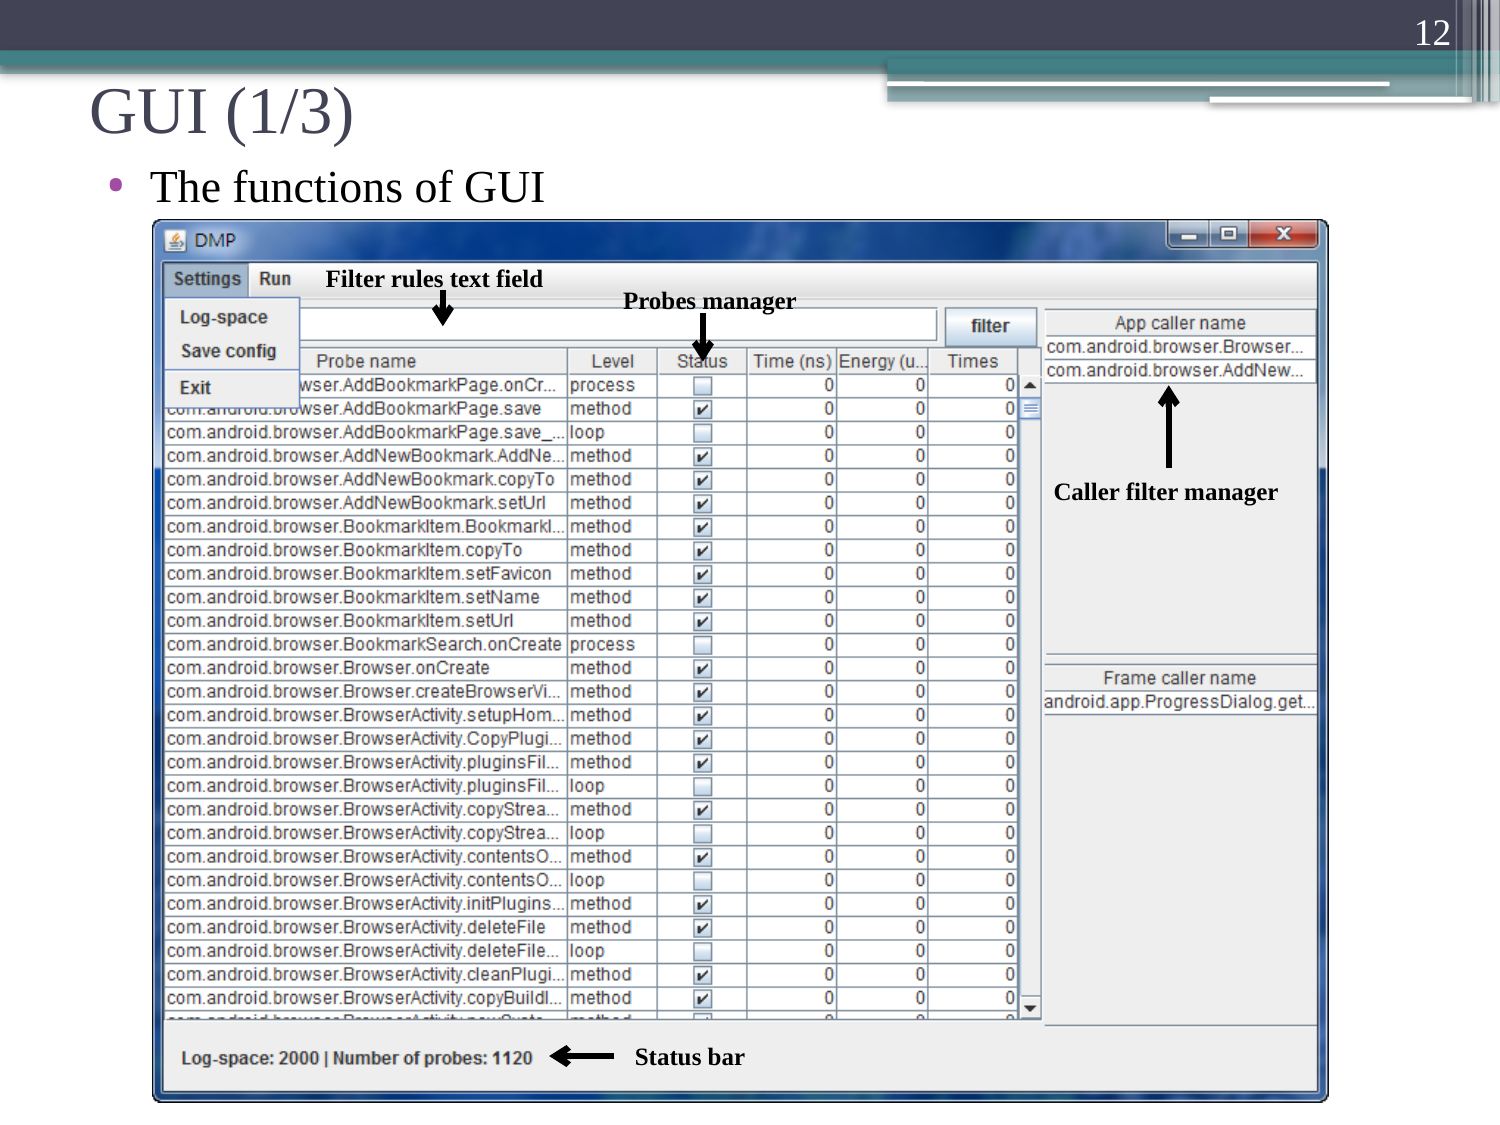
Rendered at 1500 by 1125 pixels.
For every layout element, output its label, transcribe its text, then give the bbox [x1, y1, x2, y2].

title GUI (1/3) [75, 19, 1425, 149]
picture [152, 219, 1330, 1103]
slide_number 12 [1341, 0, 1466, 61]
list The functions of GUI [75, 149, 1425, 859]
